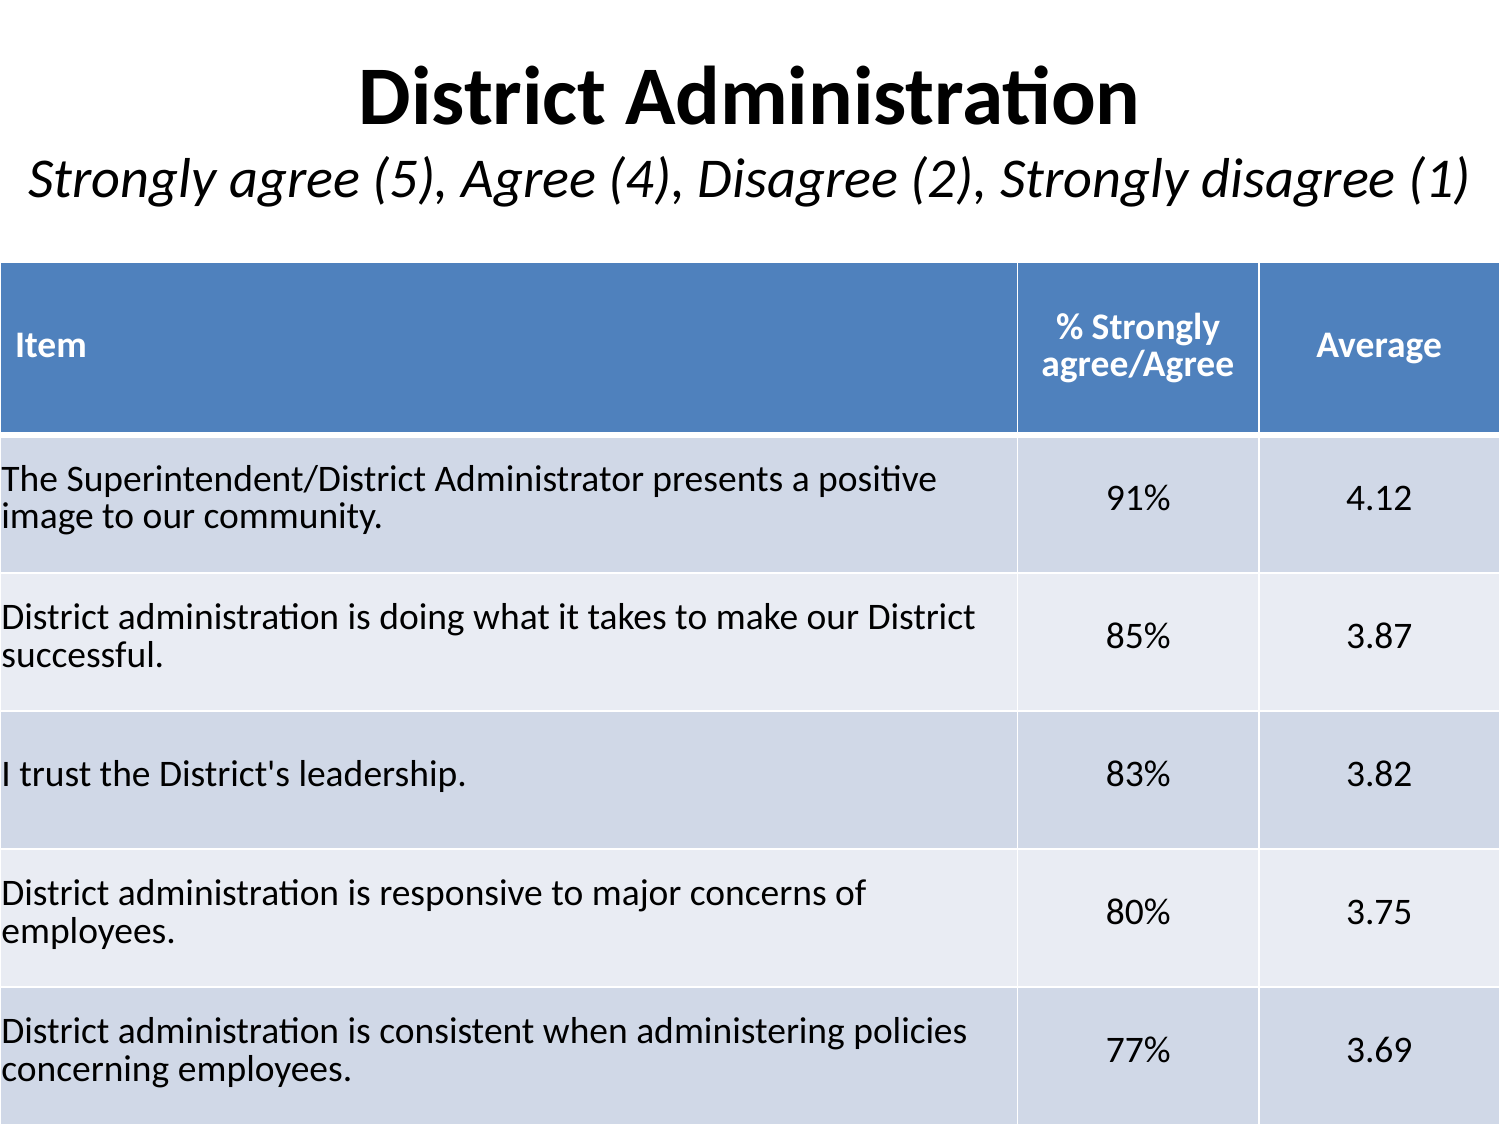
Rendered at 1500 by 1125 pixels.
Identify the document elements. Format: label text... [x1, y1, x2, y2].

table_header % Strongly agree/Agree [1018, 263, 1258, 432]
table_cell I trust the District's leadership. [1, 712, 1017, 848]
table_header Item [1, 263, 1017, 432]
table_cell District administration is responsive to major concerns of employees. [1, 850, 1017, 986]
table_cell 77% [1018, 988, 1258, 1124]
table_cell 3.69 [1260, 988, 1499, 1124]
table_header Average [1260, 263, 1499, 432]
table_cell 80% [1018, 850, 1258, 986]
table_cell 85% [1018, 574, 1258, 710]
table_cell 3.87 [1260, 574, 1499, 710]
table_cell 83% [1018, 712, 1258, 848]
table_cell The Superintendent/District Administrator presents a positive image to our community. [1, 438, 1017, 572]
table_cell 4.12 [1260, 438, 1499, 572]
table_cell 3.75 [1260, 850, 1499, 986]
table_cell 3.82 [1260, 712, 1499, 848]
title District Administration Strongly agree (5), Agree (4), Disagree (2), Strongly disagree (1) [0, 0, 1500, 250]
table_cell 91% [1018, 438, 1258, 572]
table_cell District administration is doing what it takes to make our District successful. [1, 574, 1017, 710]
table_cell District administration is consistent when administering policies concerning employees. [1, 988, 1017, 1124]
